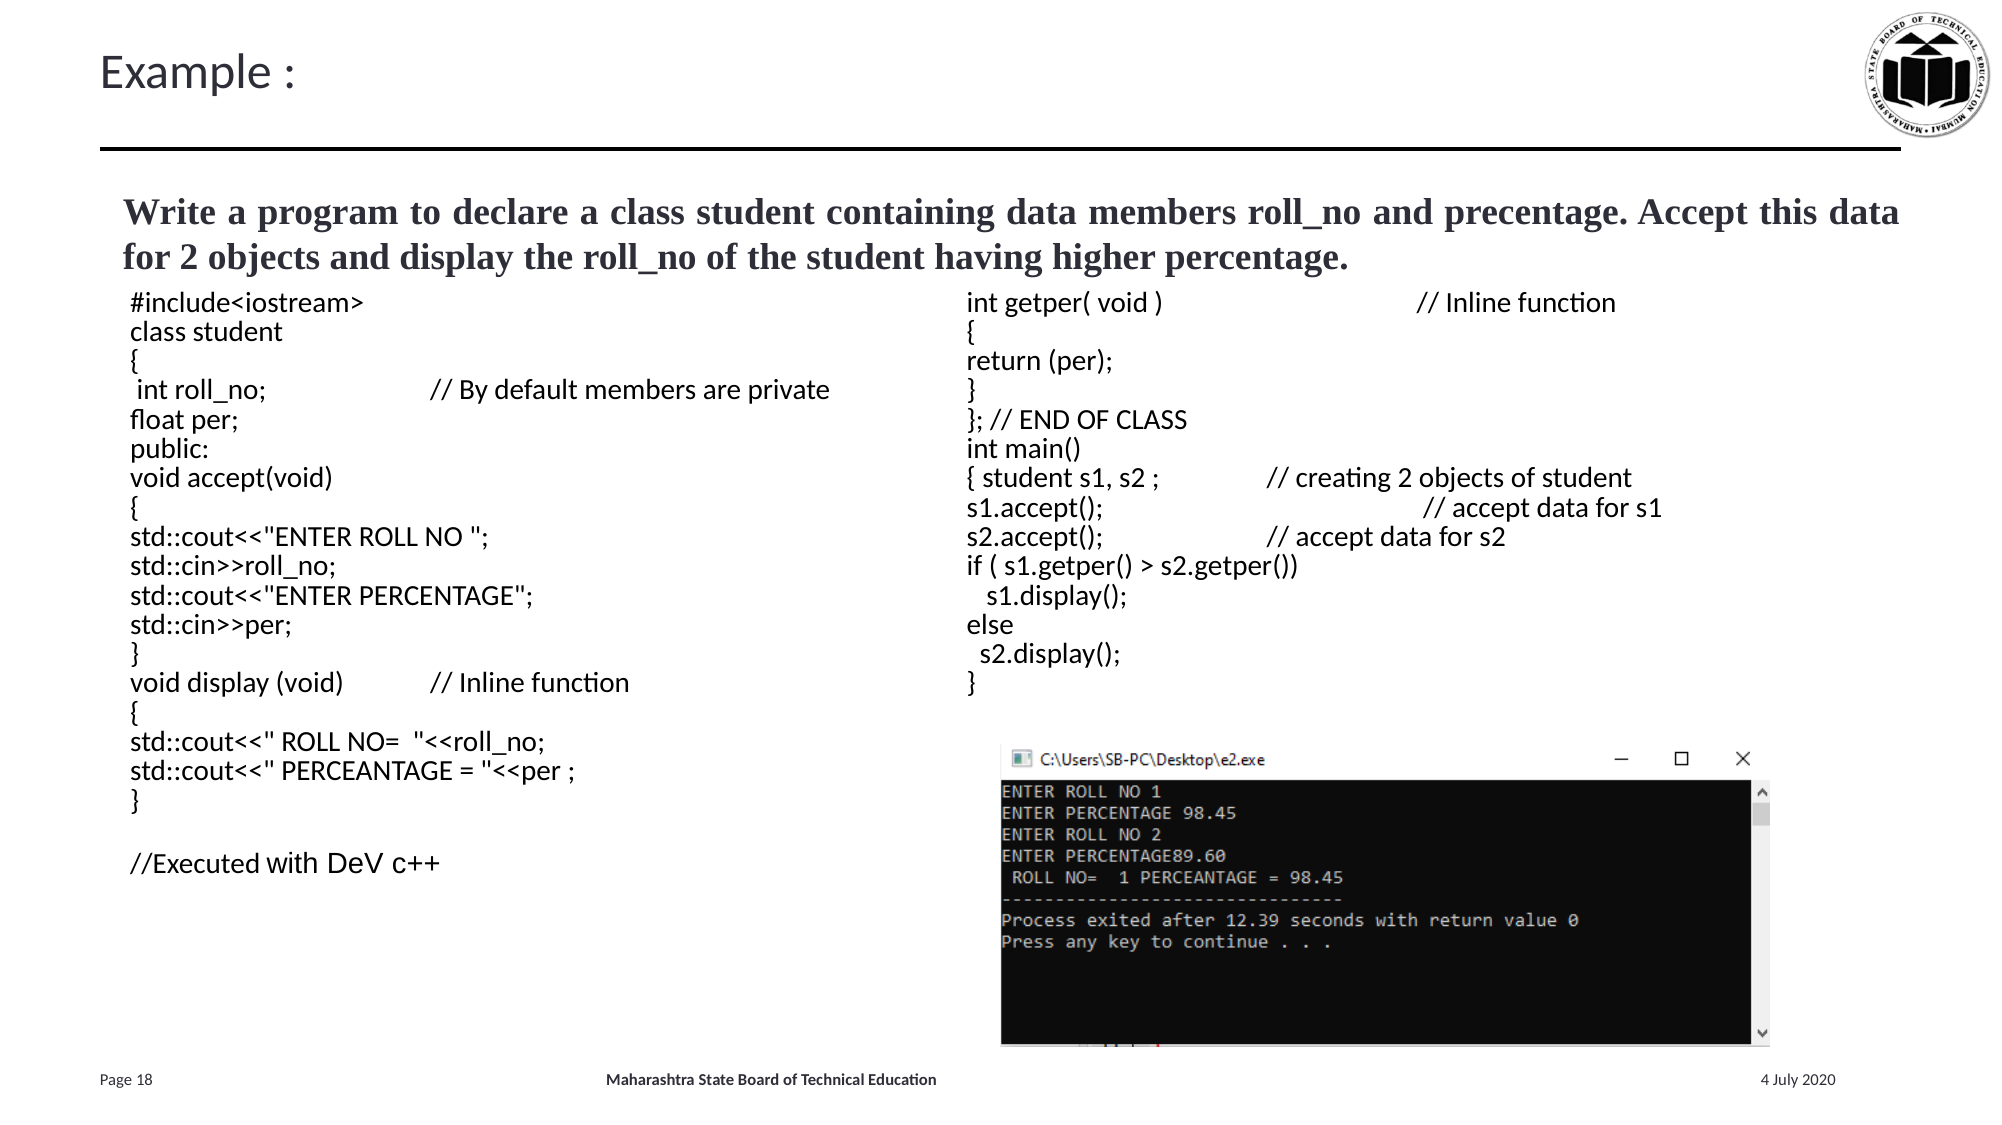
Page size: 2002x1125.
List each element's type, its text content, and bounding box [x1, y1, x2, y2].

list Write a program to declare a class student containing data members roll_no and precentage. Accept this data for 2 objects and display the roll_no of the student having higher percentage. [100, 186, 1901, 999]
title Example : [100, 48, 1901, 146]
table_header #include<iostream> class student { int roll_no; // By default members are private float per; public: void accept(void) { std::cout<<"ENTER ROLL NO "; std::cin>>roll_no; std::cout<<"ENTER PERCENTAGE"; std::cin>>per; } void display (void) // Inline function { std::cout<<" ROLL NO= "<<roll_no; std::cout<<" PERCEANTAGE = "<<per ; } //Executed with DeV c++ [115, 283, 952, 1094]
table_header int getper( void ) // Inline function { return (per); } }; // END OF CLASS int main() { student s1, s2 ; // creating 2 objects of student s1.accept(); // accept data for s1 s2.accept(); // accept data for s2 if ( s1.getper() > s2.getper()) s1.display(); else s2.display(); } [952, 283, 1916, 1094]
picture [1000, 744, 1770, 1047]
picture [1852, 0, 2001, 149]
